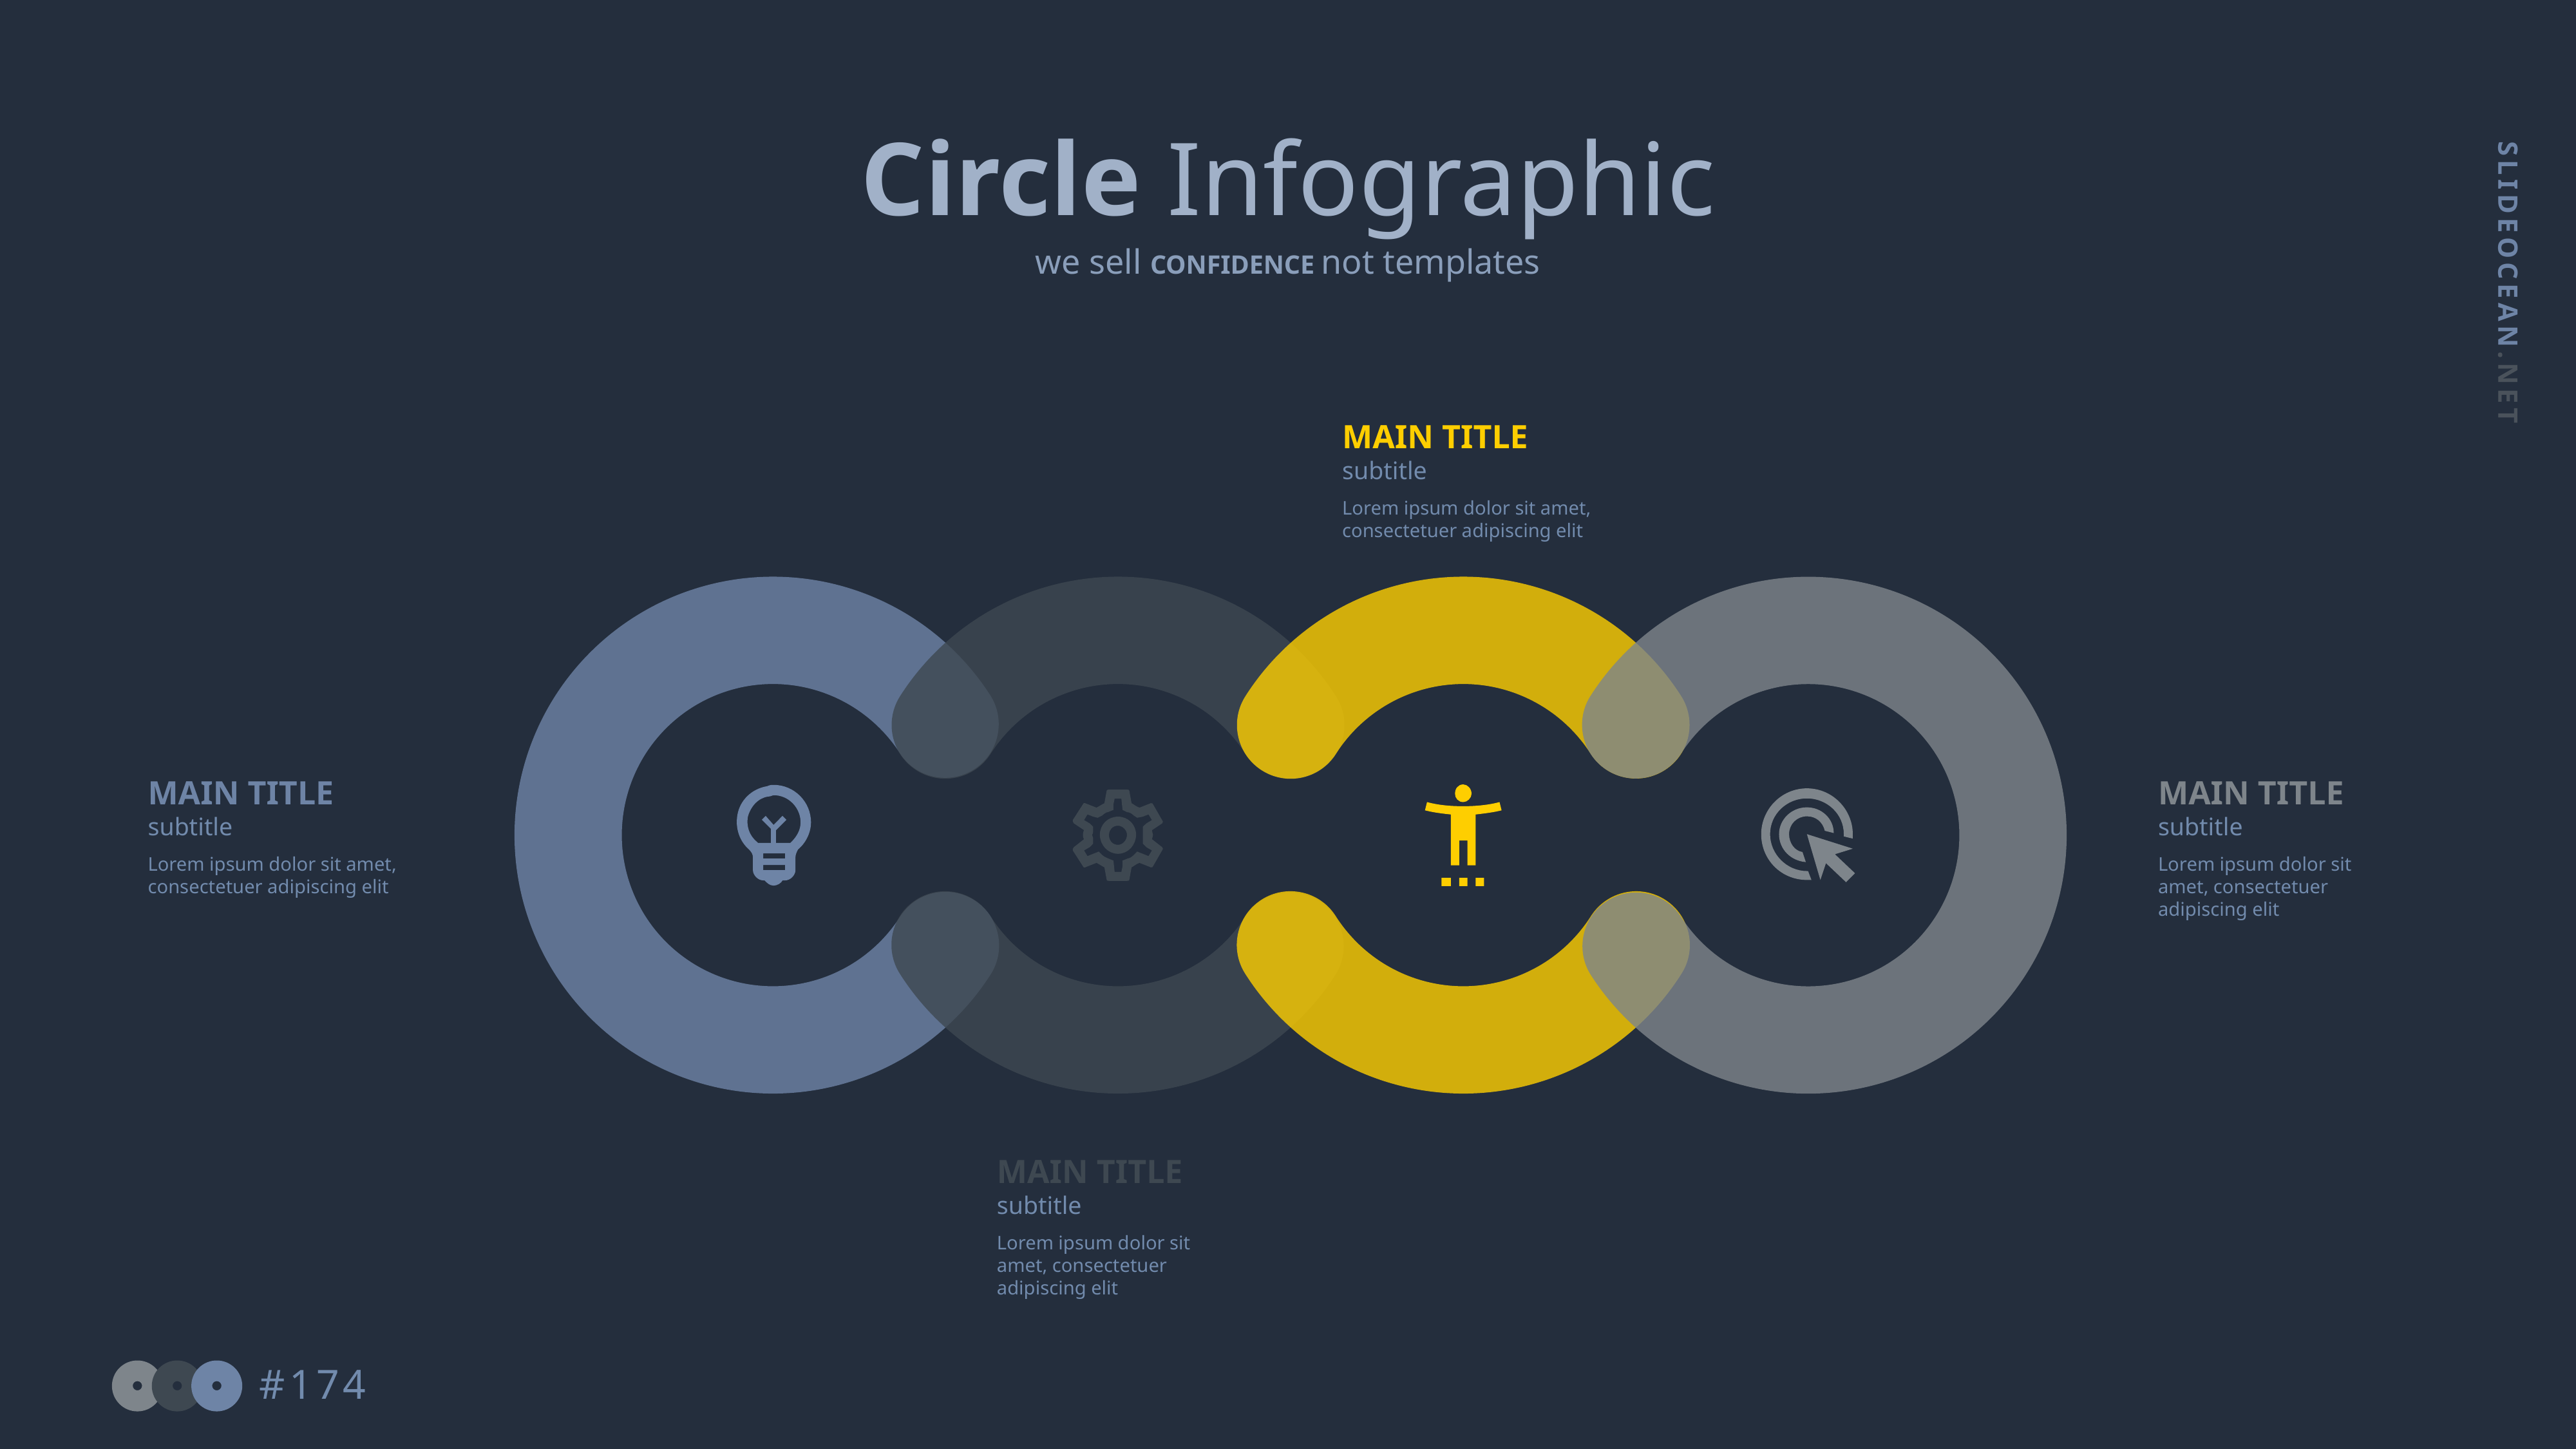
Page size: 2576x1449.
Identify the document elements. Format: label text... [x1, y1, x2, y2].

text_box [1806, 834, 1855, 882]
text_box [1258, 630, 1669, 1041]
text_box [913, 630, 1258, 1041]
text_box we sell CONFIDENCE not templates [1026, 235, 1550, 285]
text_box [734, 784, 811, 886]
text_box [2148, 767, 2410, 904]
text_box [987, 1146, 1249, 1282]
text_box #174 [259, 1359, 405, 1408]
text_box Circle Infographic [851, 110, 1725, 241]
text_box [1669, 629, 2014, 1041]
text_box [567, 629, 910, 1041]
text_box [138, 767, 446, 904]
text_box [1332, 410, 1640, 547]
text_box [1761, 788, 1853, 880]
